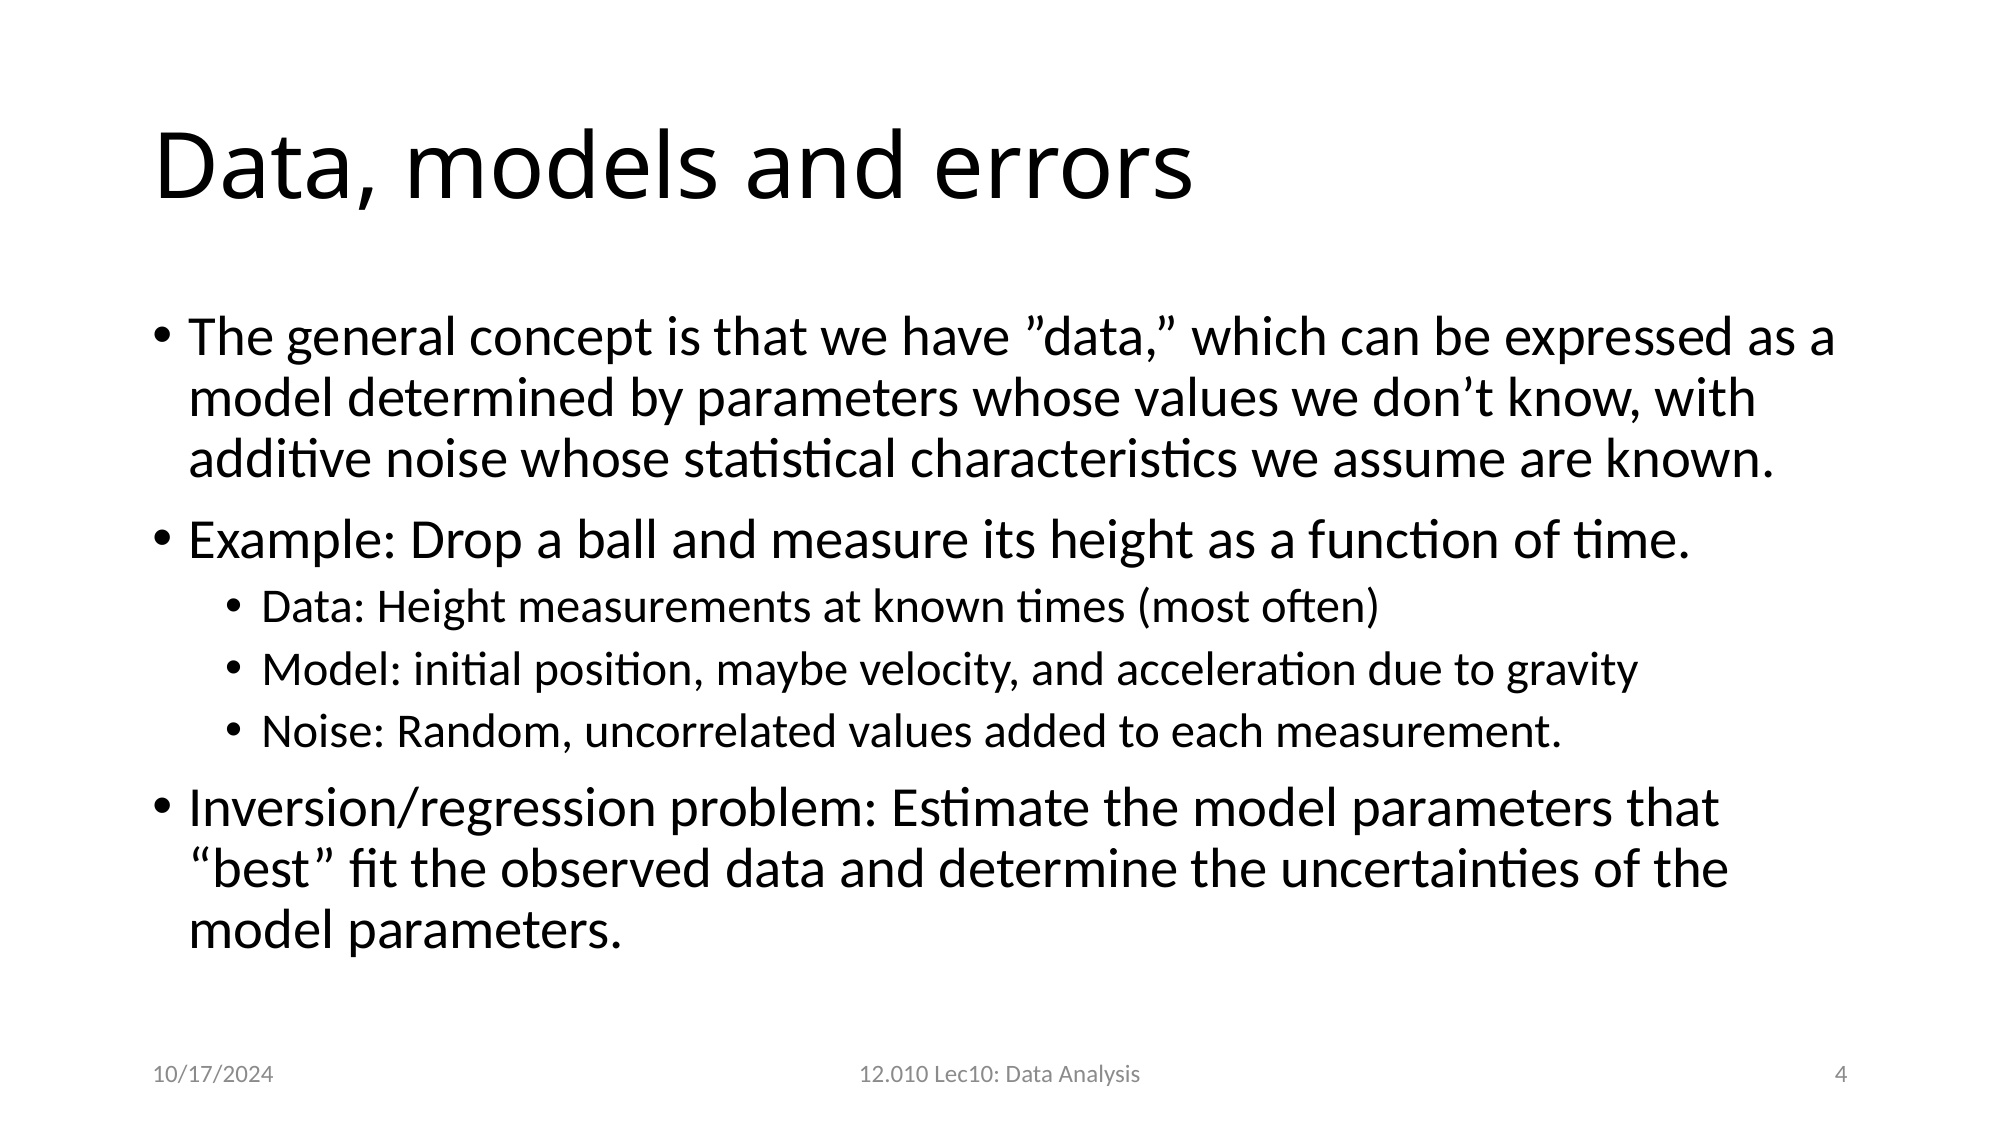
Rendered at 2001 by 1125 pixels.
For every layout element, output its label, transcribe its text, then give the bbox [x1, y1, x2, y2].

title Data, models and errors [137, 59, 1863, 278]
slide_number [137, 1042, 588, 1103]
footer 12.010 Lec10: Data Analysis [662, 1042, 1338, 1103]
list The general concept is that we have ”data,” which can be expressed as a model determined by parameters whose values we don’t know, with additive noise whose statistical characteristics we assume are known. Example: Drop a ball and measure its height as a function of time. Data: Height measurements at known times (most often) Model: initial position, maybe velocity, and acceleration due to gravity Noise: Random, uncorrelated values added to each measurement. Inversion/regression problem: Estimate the model parameters that “best” fit the observed data and determine the uncertainties of the model parameters. [137, 299, 1863, 1014]
slide_number 4 [1412, 1042, 1863, 1103]
